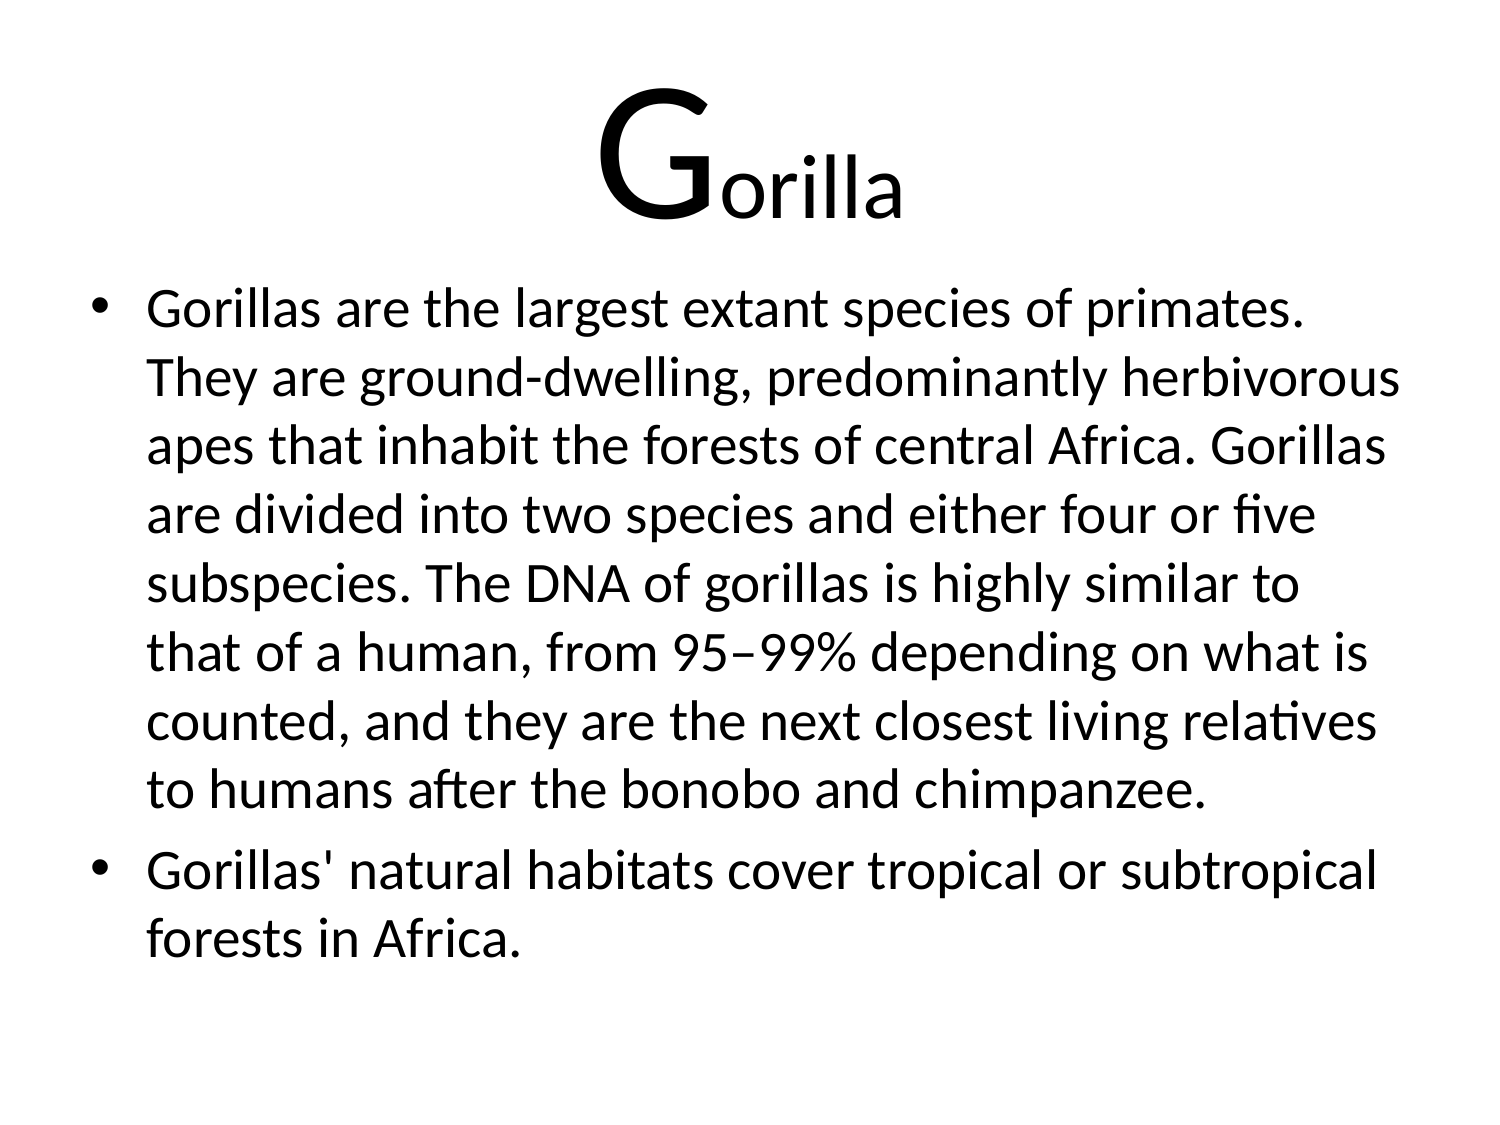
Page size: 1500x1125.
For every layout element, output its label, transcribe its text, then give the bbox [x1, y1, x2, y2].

list Gorillas are the largest extant species of primates. They are ground-dwelling, predominantly herbivorous apes that inhabit the forests of central Africa. Gorillas are divided into two species and either four or five subspecies. The DNA of gorillas is highly similar to that of a human, from 95–99% depending on what is counted, and they are the next closest living relatives to humans after the bonobo and chimpanzee. Gorillas' natural habitats cover tropical or subtropical forests in Africa. [75, 262, 1425, 1005]
title Gorilla [75, 45, 1425, 233]
